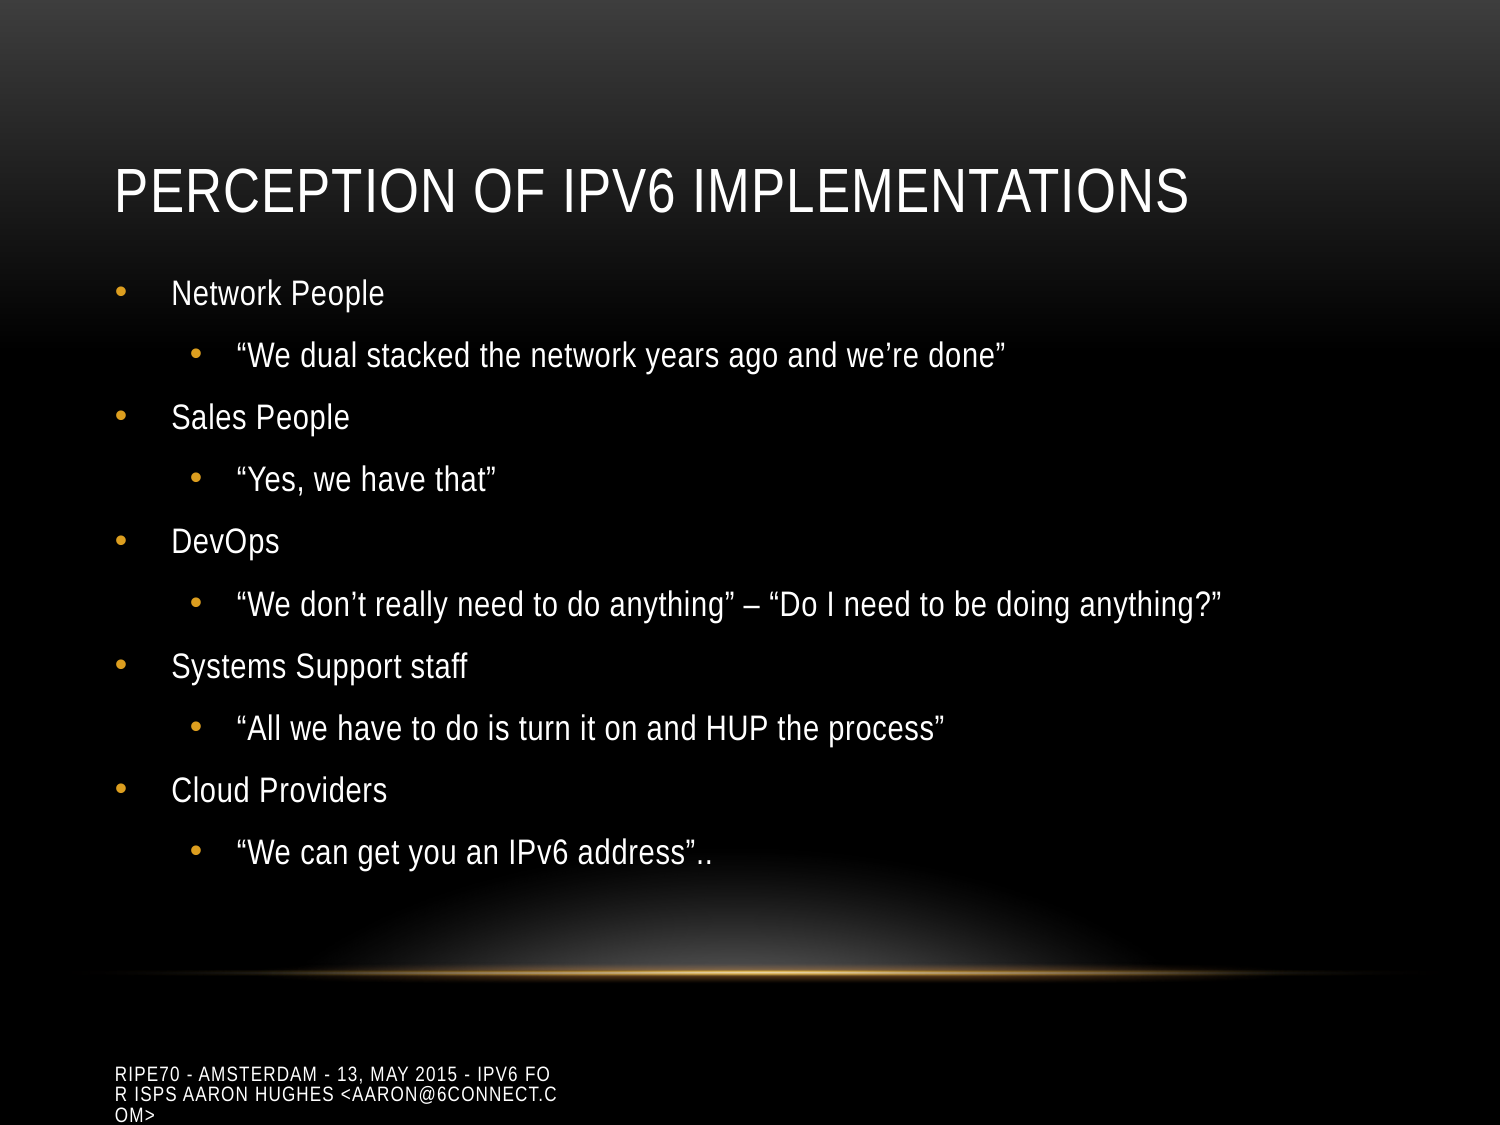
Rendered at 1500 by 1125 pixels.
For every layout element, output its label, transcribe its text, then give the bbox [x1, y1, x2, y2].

list Network People “We dual stacked the network years ago and we’re done” Sales People “Yes, we have that” DevOps “We don’t really need to do anything” – “Do I need to be doing anything?” Systems Support staff “All we have to do is turn it on and HUP the process” Cloud Providers “We can get you an IPv6 address”.. [99, 262, 1400, 938]
footer RIPE70 - Amsterdam - 13, May 2015 - IPv6 for ISPs Aaron Hughes <aaron@6connect.com> [99, 1042, 575, 1103]
title Perception of ipv6 implementations [99, 45, 1400, 233]
picture [0, 0, 1500, 1125]
